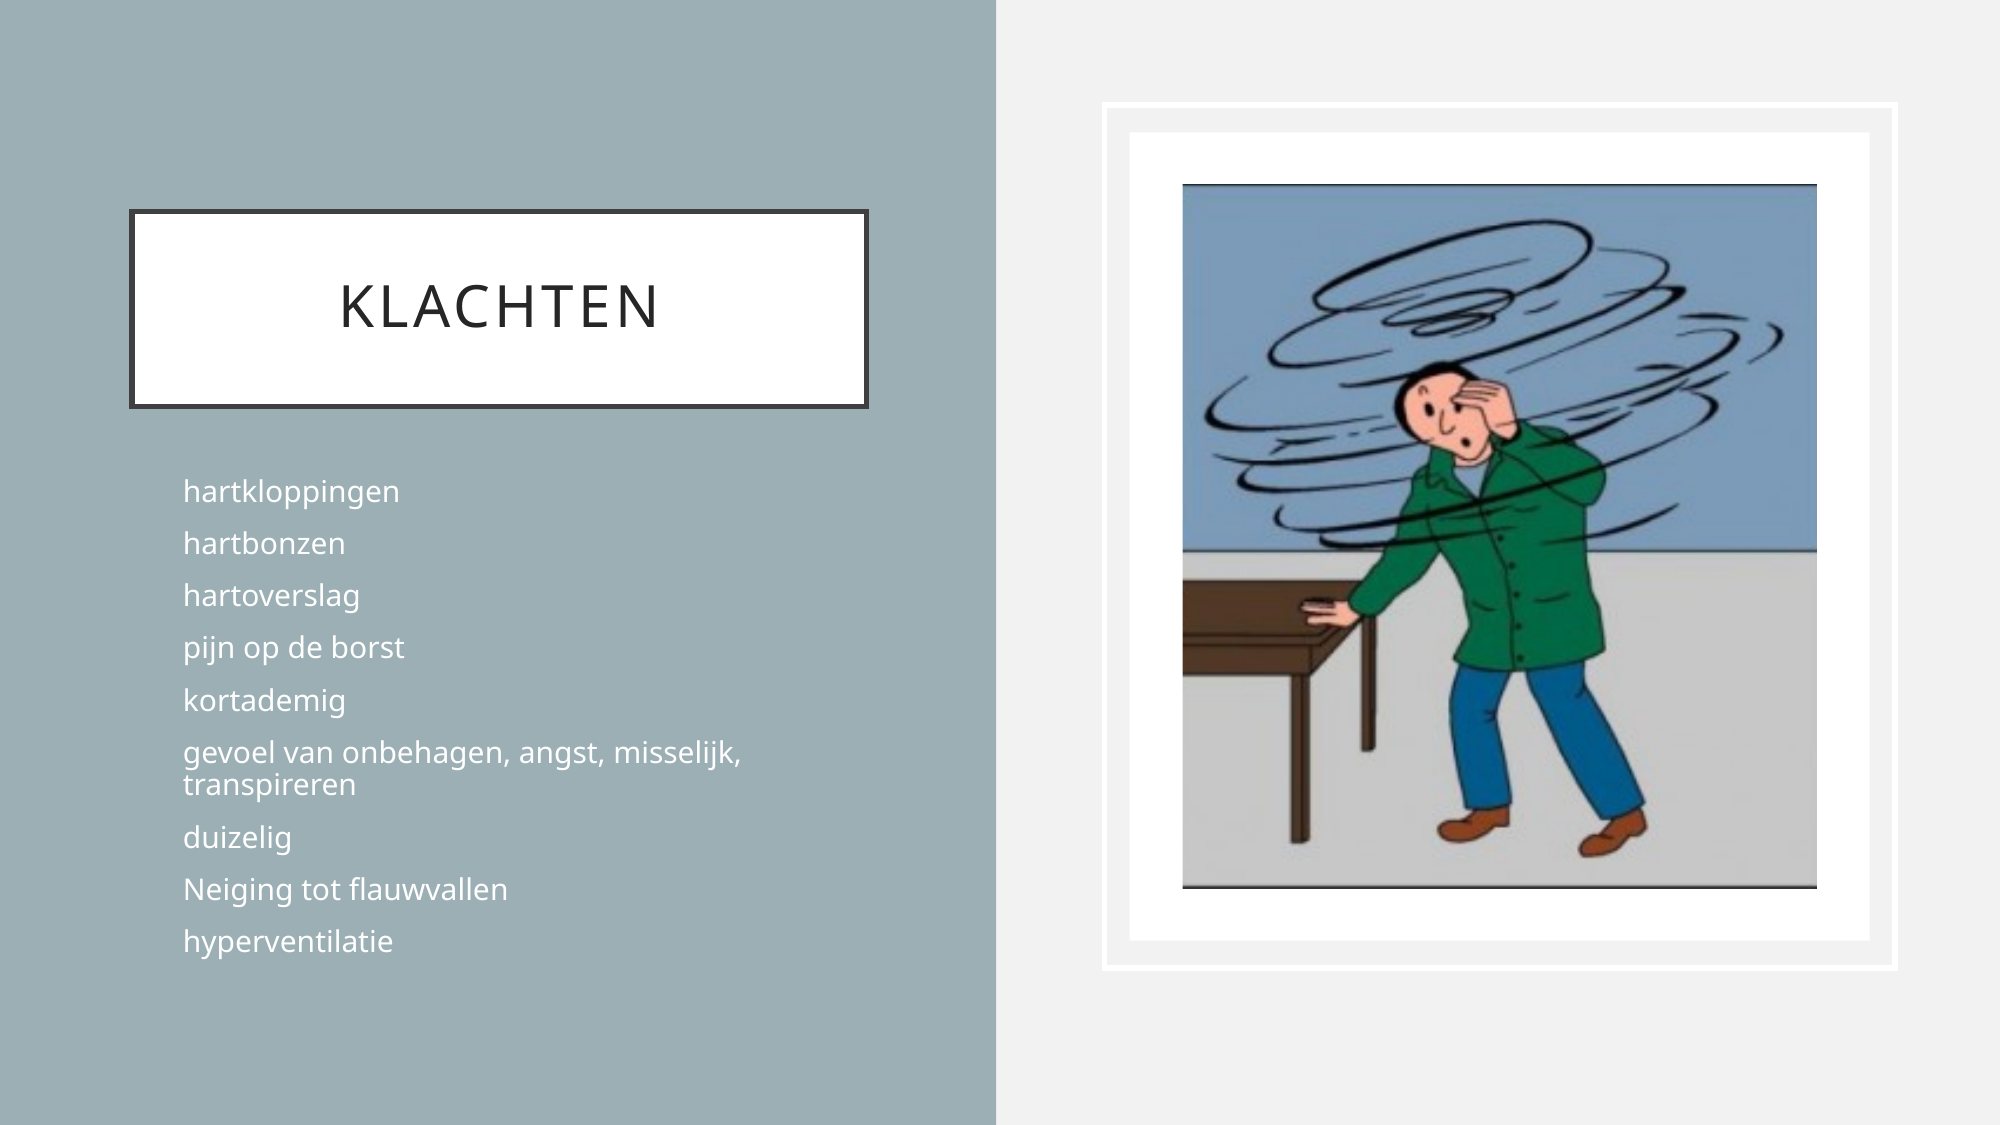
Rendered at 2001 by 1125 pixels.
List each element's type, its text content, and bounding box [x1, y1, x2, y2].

text_box [1103, 104, 1896, 969]
title klachten [129, 209, 869, 409]
text_box [1129, 131, 1871, 942]
list hartkloppingen hartbonzen hartoverslag pijn op de borst kortademig gevoel van onbehagen, angst, misselijk, transpireren duizelig Neiging tot flauwvallen hyperventilatie [131, 468, 867, 969]
text_box [0, 0, 997, 1125]
picture [1182, 184, 1817, 889]
